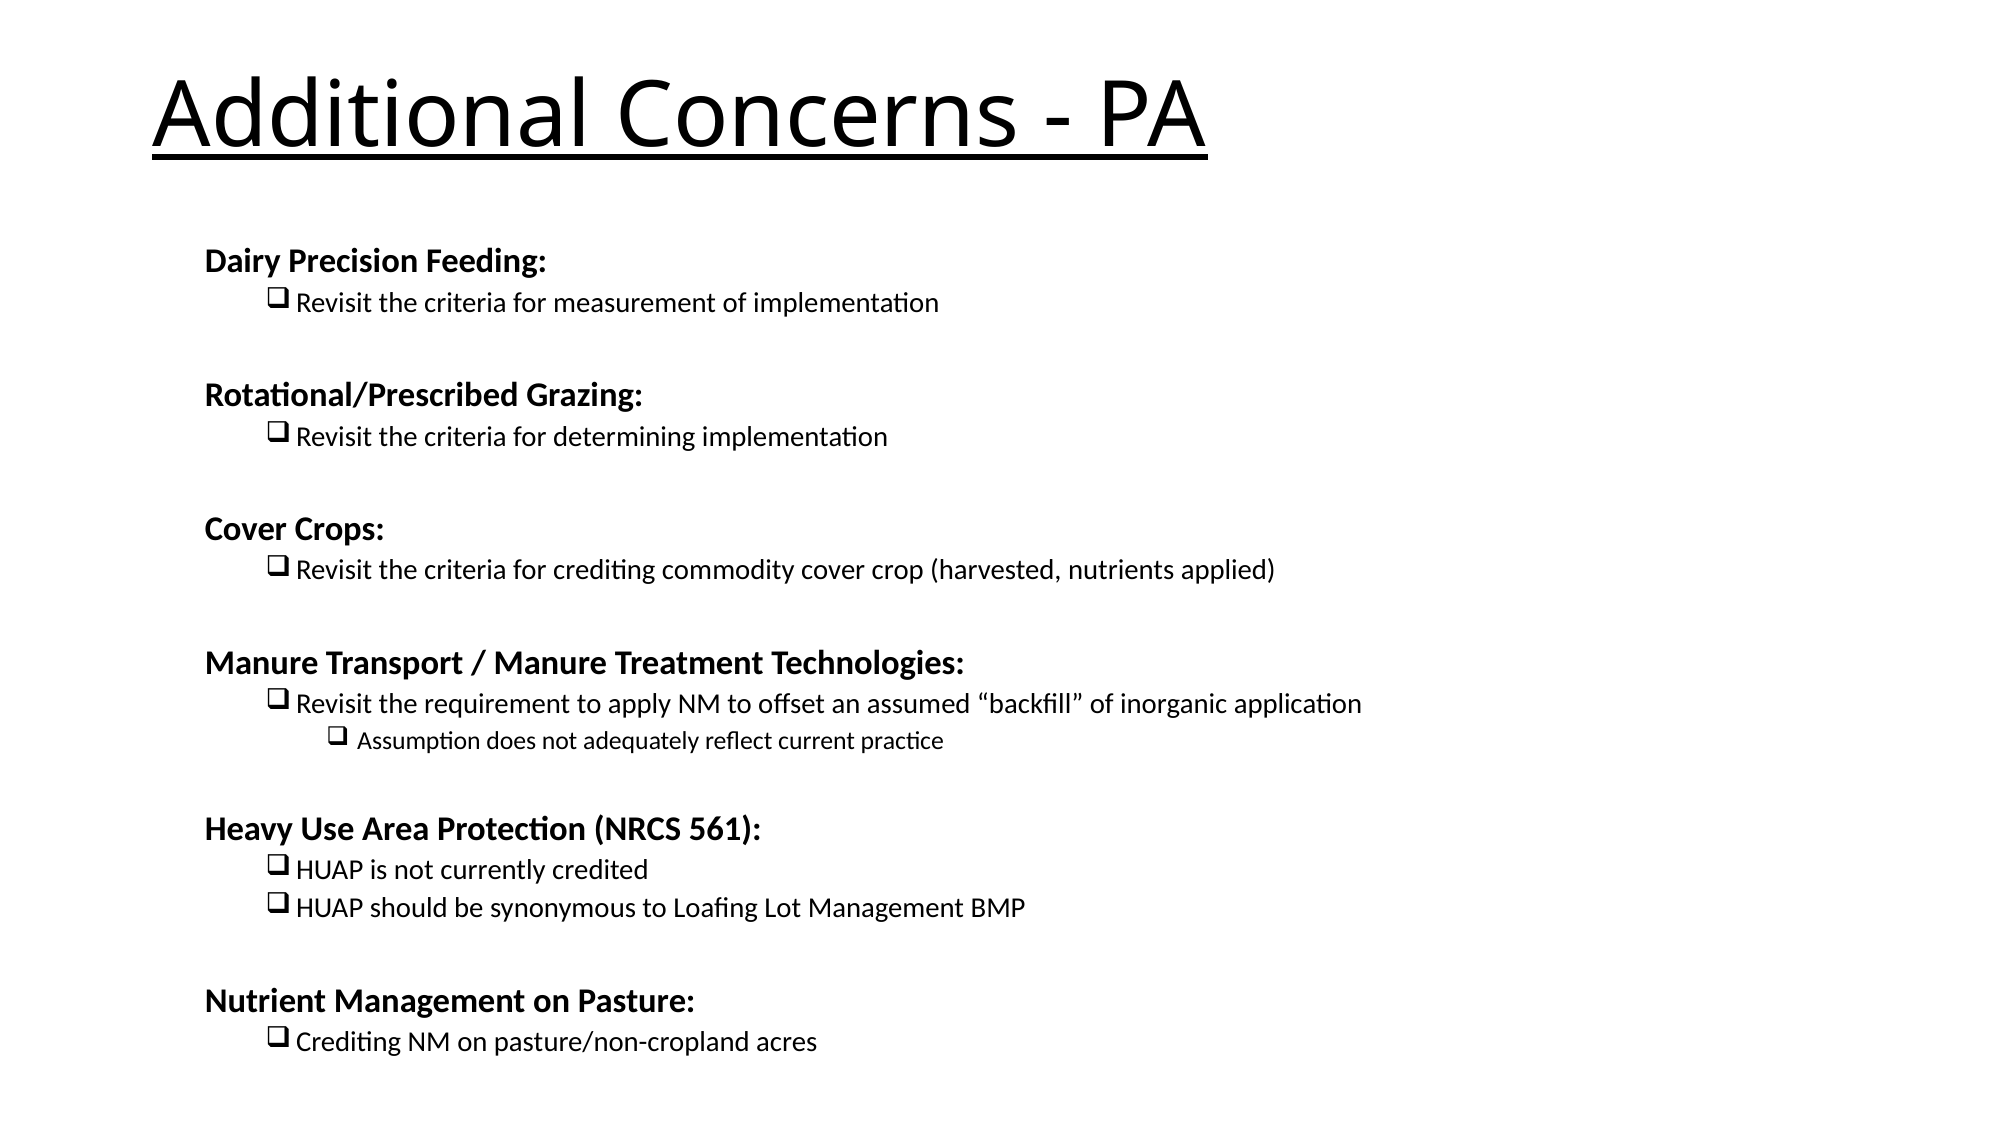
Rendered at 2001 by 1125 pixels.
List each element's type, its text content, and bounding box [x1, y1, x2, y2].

list Dairy Precision Feeding: Revisit the criteria for measurement of implementation Rotational/Prescribed Grazing: Revisit the criteria for determining implementation Cover Crops: Revisit the criteria for crediting commodity cover crop (harvested, nutrients applied) Manure Transport / Manure Treatment Technologies: Revisit the requirement to apply NM to offset an assumed “backfill” of inorganic application Assumption does not adequately reflect current practice Heavy Use Area Protection (NRCS 561): HUAP is not currently credited HUAP should be synonymous to Loafing Lot Management BMP Nutrient Management on Pasture: Crediting NM on pasture/non-cropland acres [128, 235, 1854, 1072]
title Additional Concerns - PA [137, 59, 1863, 175]
